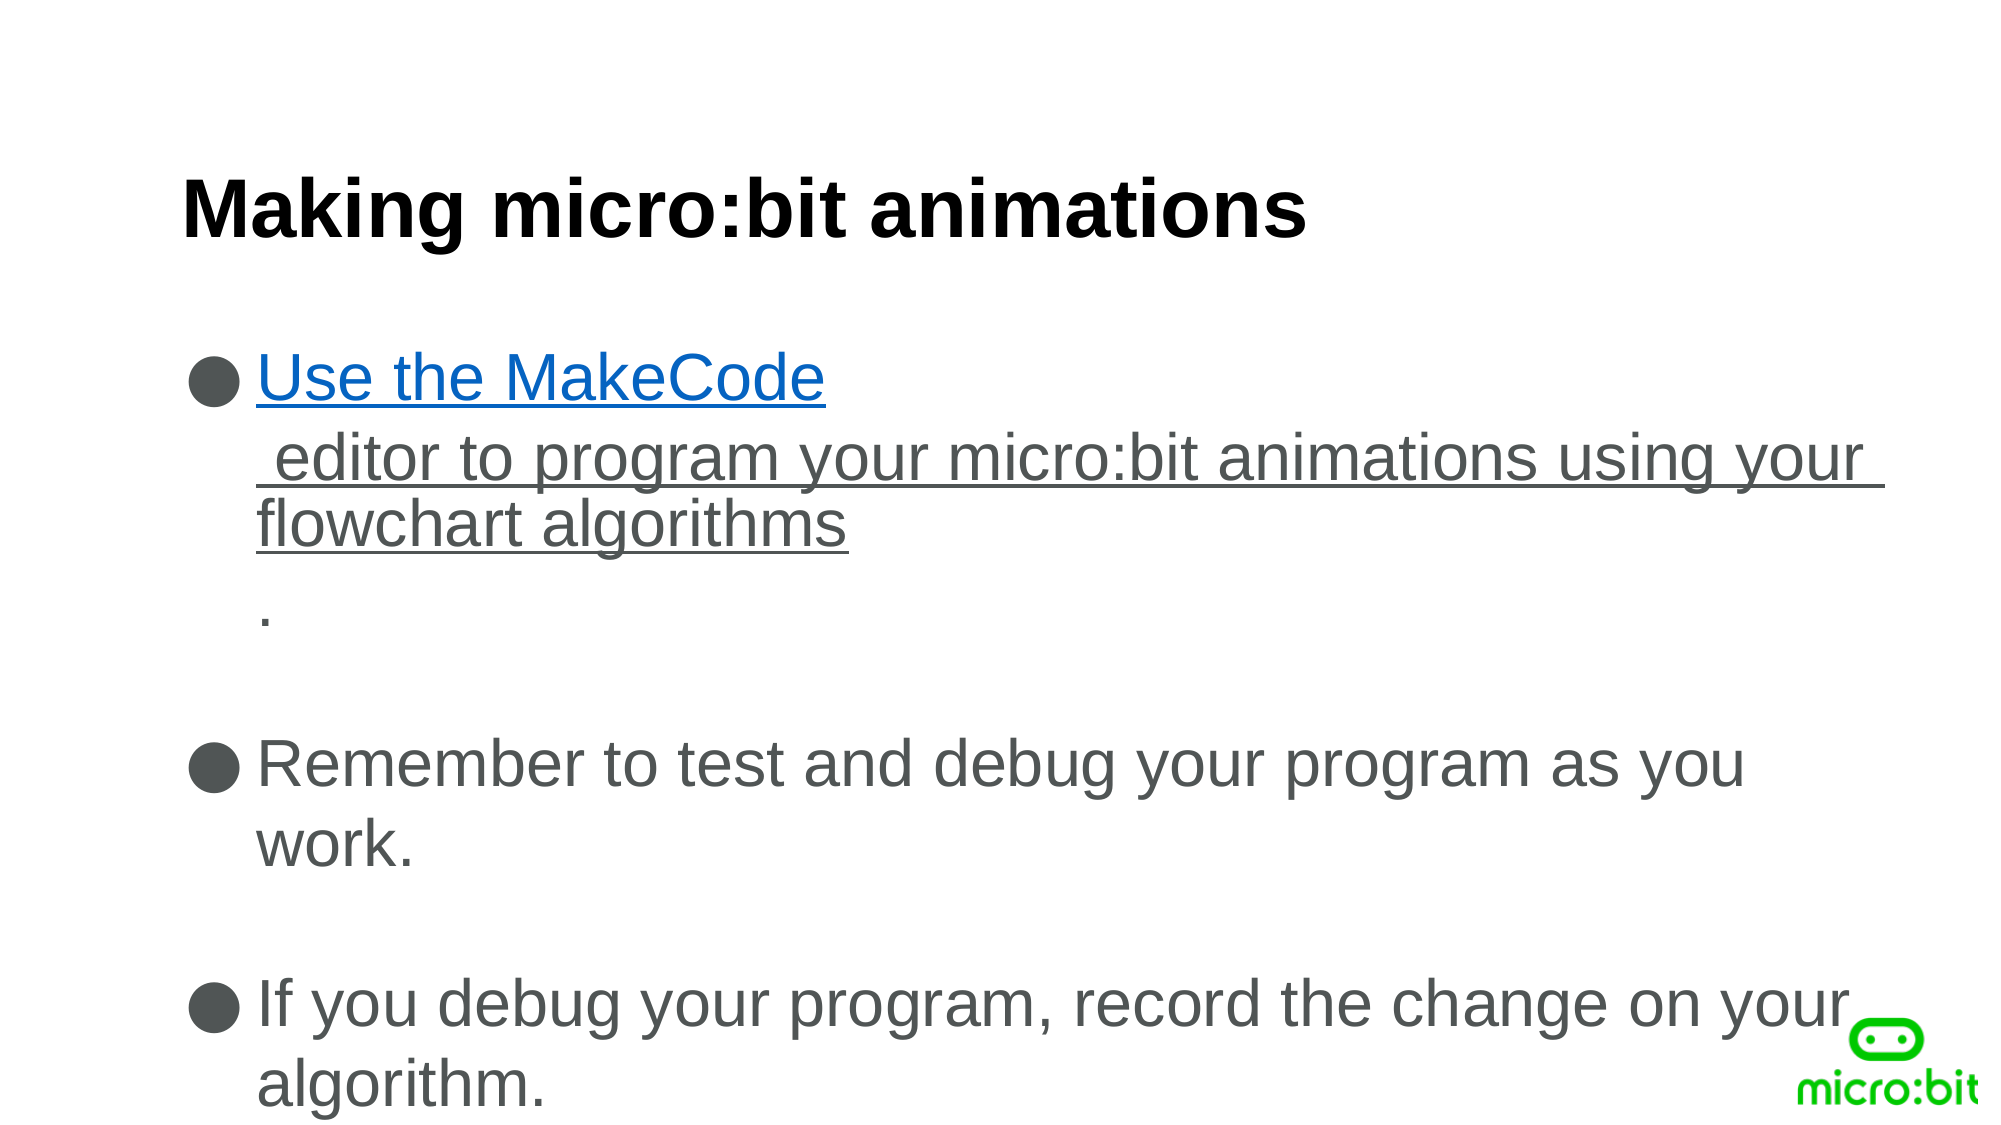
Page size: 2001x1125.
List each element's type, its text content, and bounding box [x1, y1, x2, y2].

text_box Making micro:bit animations Use the MakeCode editor to program your micro:bit animations using your flowchart algorithms. Remember to test and debug your program as you work. If you debug your program, record the change on your algorithm. [166, 60, 1918, 884]
picture [1797, 1017, 1978, 1106]
